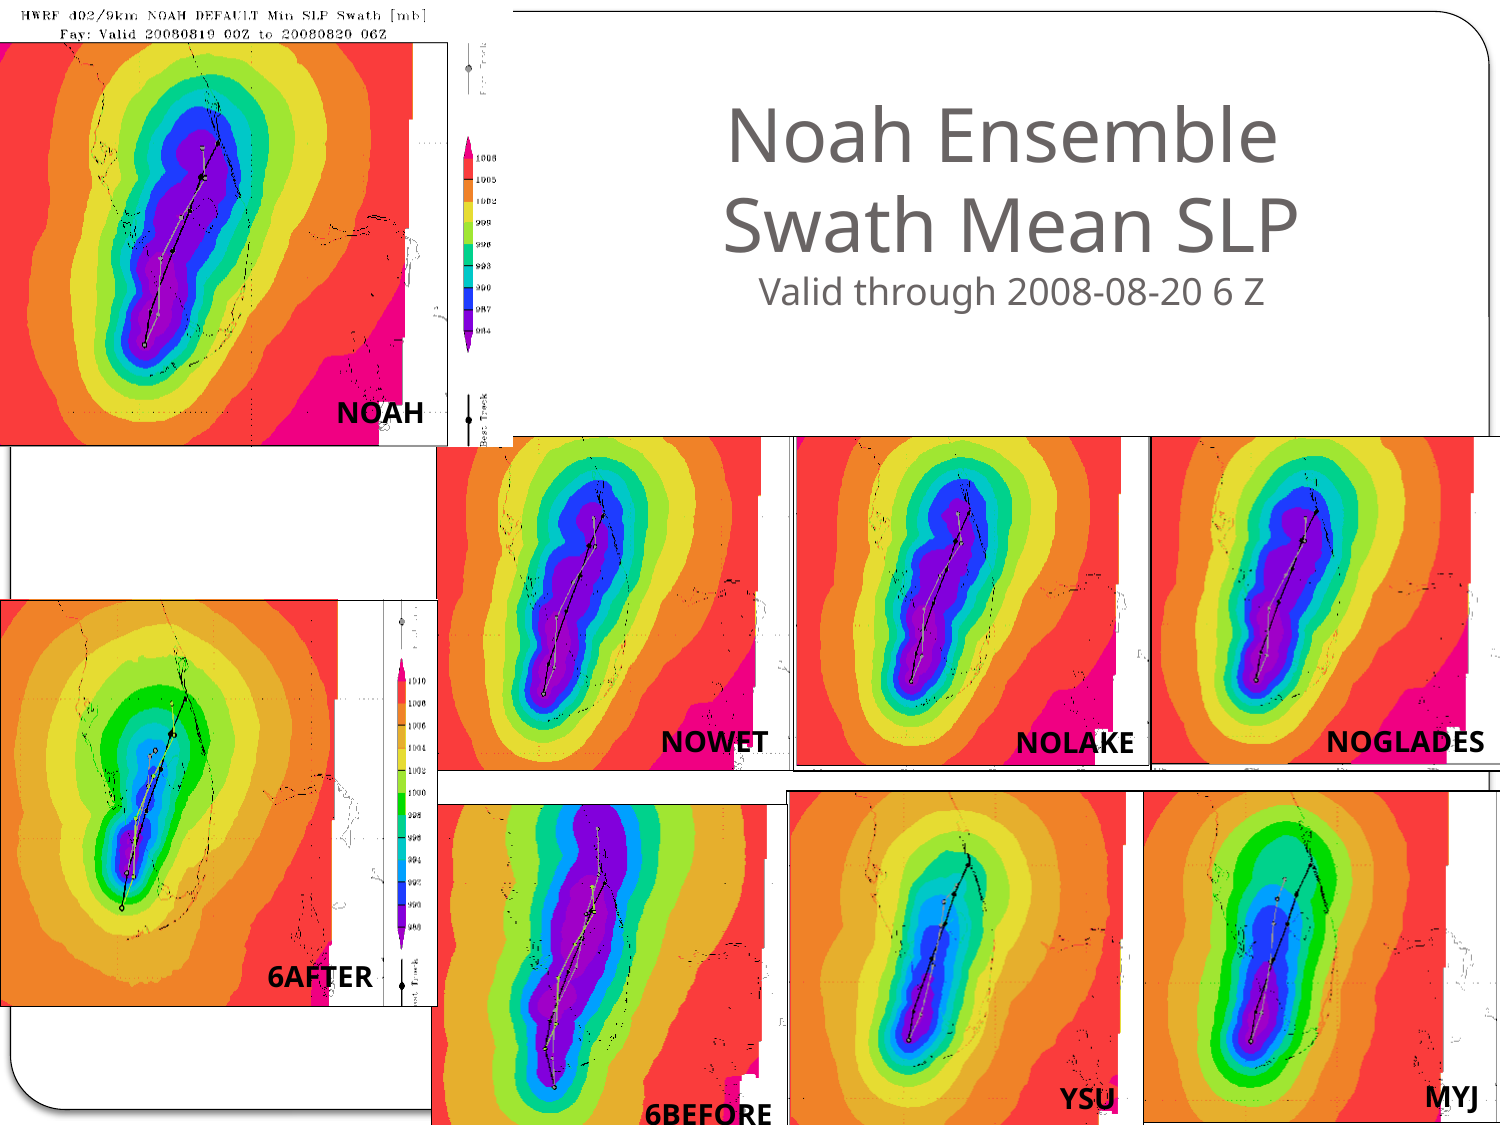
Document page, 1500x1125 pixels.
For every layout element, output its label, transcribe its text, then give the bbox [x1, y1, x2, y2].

text_box Noah Ensemble Swath Mean SLP Valid through 2008-08-20 6 Z [525, 0, 1500, 400]
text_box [787, 791, 1142, 1125]
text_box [1144, 791, 1500, 1123]
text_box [0, 599, 438, 1013]
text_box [437, 437, 791, 771]
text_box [1153, 437, 1500, 771]
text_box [0, 0, 513, 447]
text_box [794, 437, 1151, 771]
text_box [431, 804, 788, 1125]
